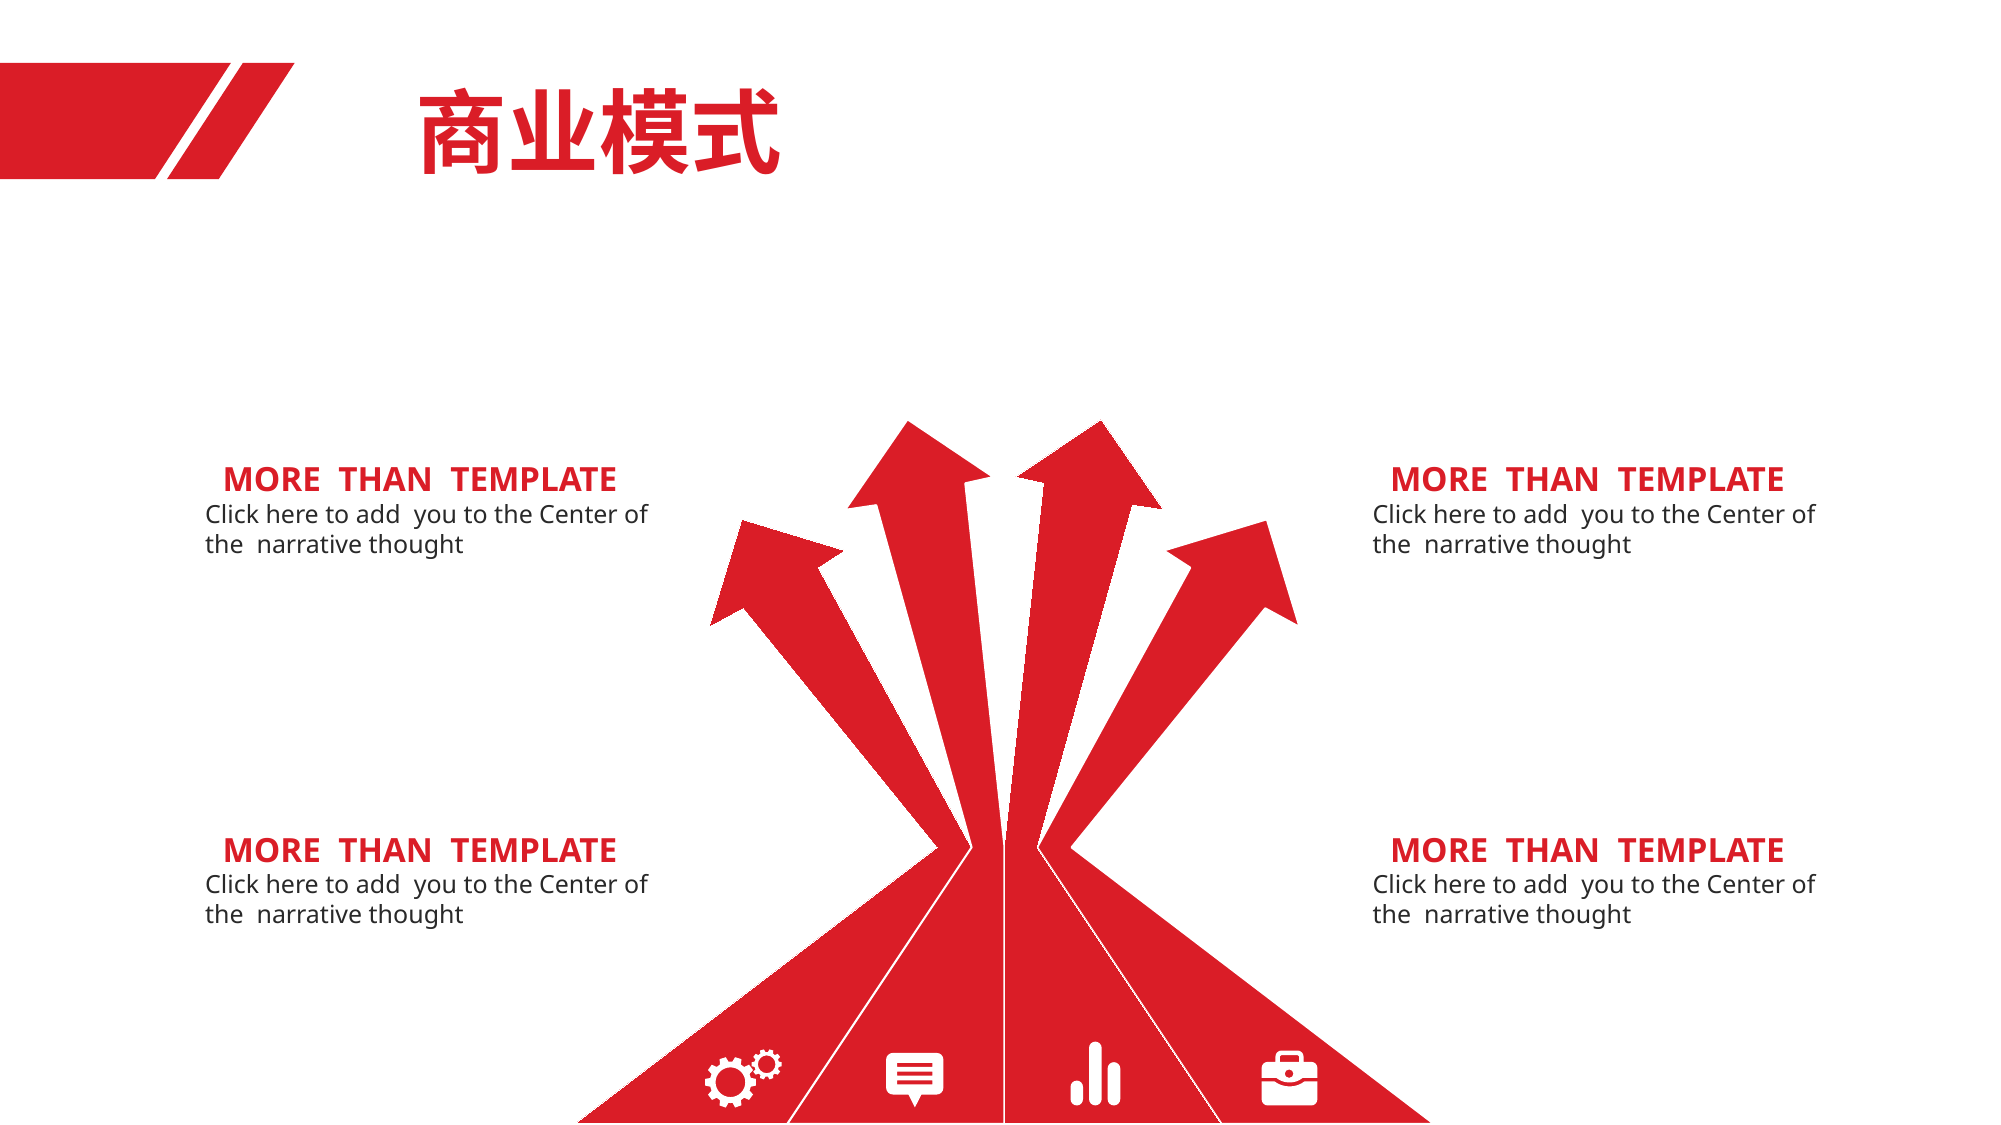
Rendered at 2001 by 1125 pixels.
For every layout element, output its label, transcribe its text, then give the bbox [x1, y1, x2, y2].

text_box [705, 1049, 782, 1108]
text_box MORE THAN TEMPLATE Click here to add you to the Center of the narrative thought [190, 821, 664, 1007]
text_box [787, 419, 1004, 1124]
text_box MORE THAN TEMPLATE Click here to add you to the Center of the narrative thought [1357, 451, 1831, 636]
text_box [574, 519, 971, 1124]
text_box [0, 62, 295, 180]
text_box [886, 1052, 944, 1108]
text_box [1070, 1041, 1121, 1106]
text_box MORE THAN TEMPLATE Click here to add you to the Center of the narrative thought [1357, 821, 1831, 1007]
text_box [1261, 1050, 1318, 1106]
text_box MORE THAN TEMPLATE Click here to add you to the Center of the narrative thought [190, 451, 664, 636]
text_box [1004, 419, 1222, 1124]
text_box [1038, 519, 1434, 1124]
text_box 商业模式 [401, 67, 798, 193]
